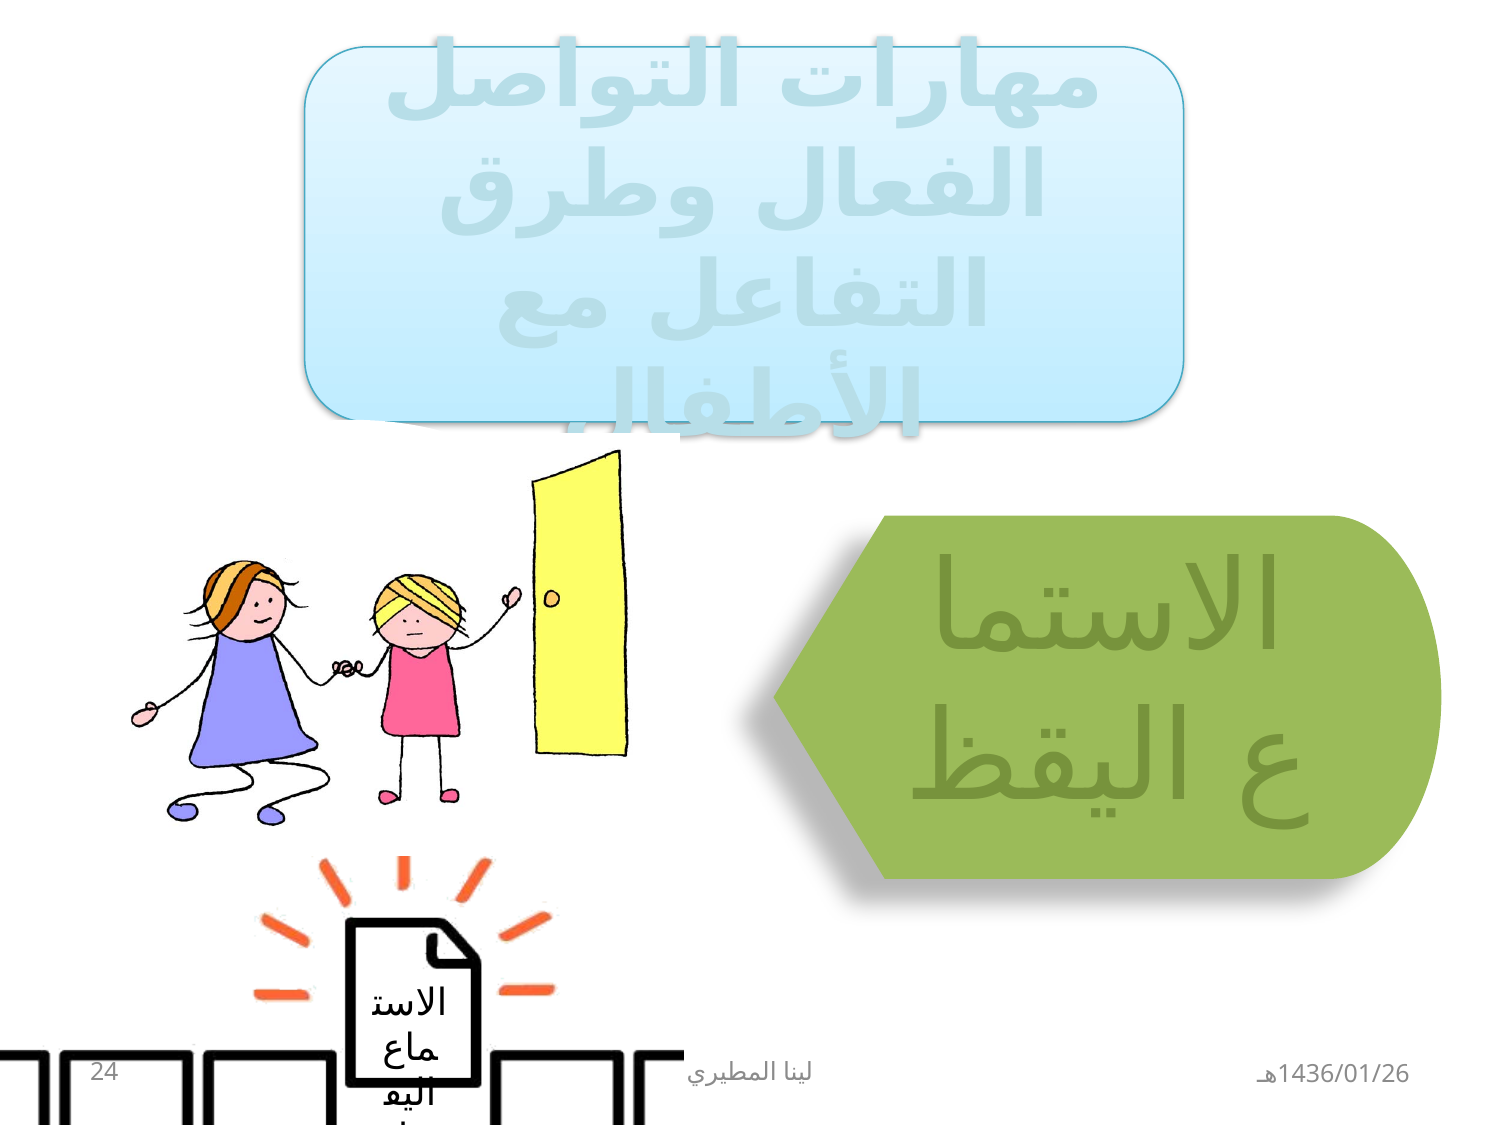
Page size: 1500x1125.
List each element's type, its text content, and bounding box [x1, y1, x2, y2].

footer لينا المطيري [688, 1042, 988, 1103]
picture [0, 433, 684, 1125]
text_box مهارات التواصل الفعال وطرق التفاعل مع الأطفال [303, 46, 1185, 423]
text_box [262, 419, 441, 431]
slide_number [1074, 1042, 1425, 1103]
text_box الاستماع اليقظ [770, 512, 1445, 882]
